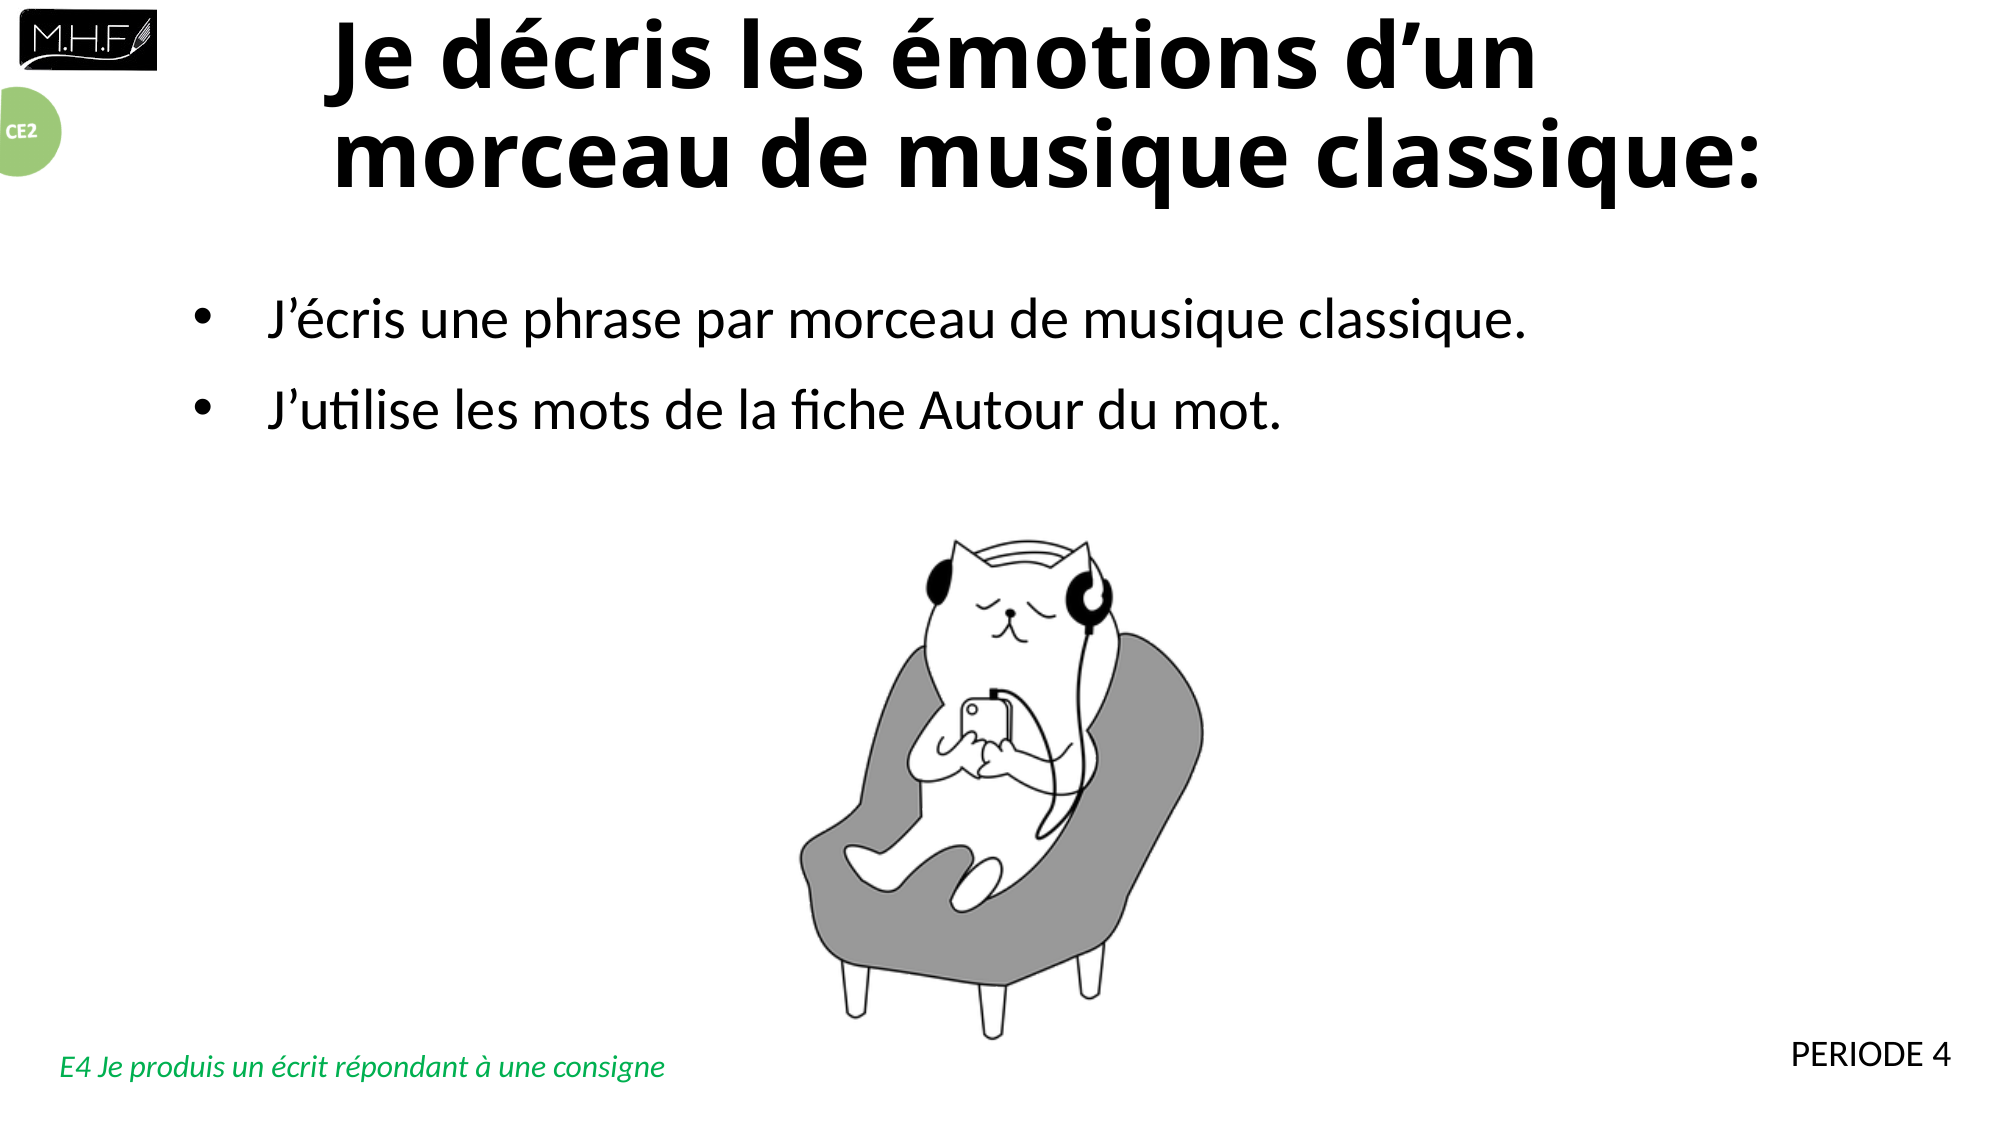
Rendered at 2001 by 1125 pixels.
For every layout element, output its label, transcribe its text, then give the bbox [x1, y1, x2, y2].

text_box E4 Je produis un écrit répondant à une consigne [44, 1038, 1346, 1092]
title Je décris les émotions d’un morceau de musique classique: [316, 0, 1863, 218]
picture [781, 516, 1218, 1048]
text_box J’écris une phrase par morceau de musique classique. J’utilise les mots de la fiche Autour du mot. [177, 268, 1578, 511]
picture [0, 7, 157, 215]
text_box PERIODE 4 [1362, 1021, 1967, 1082]
